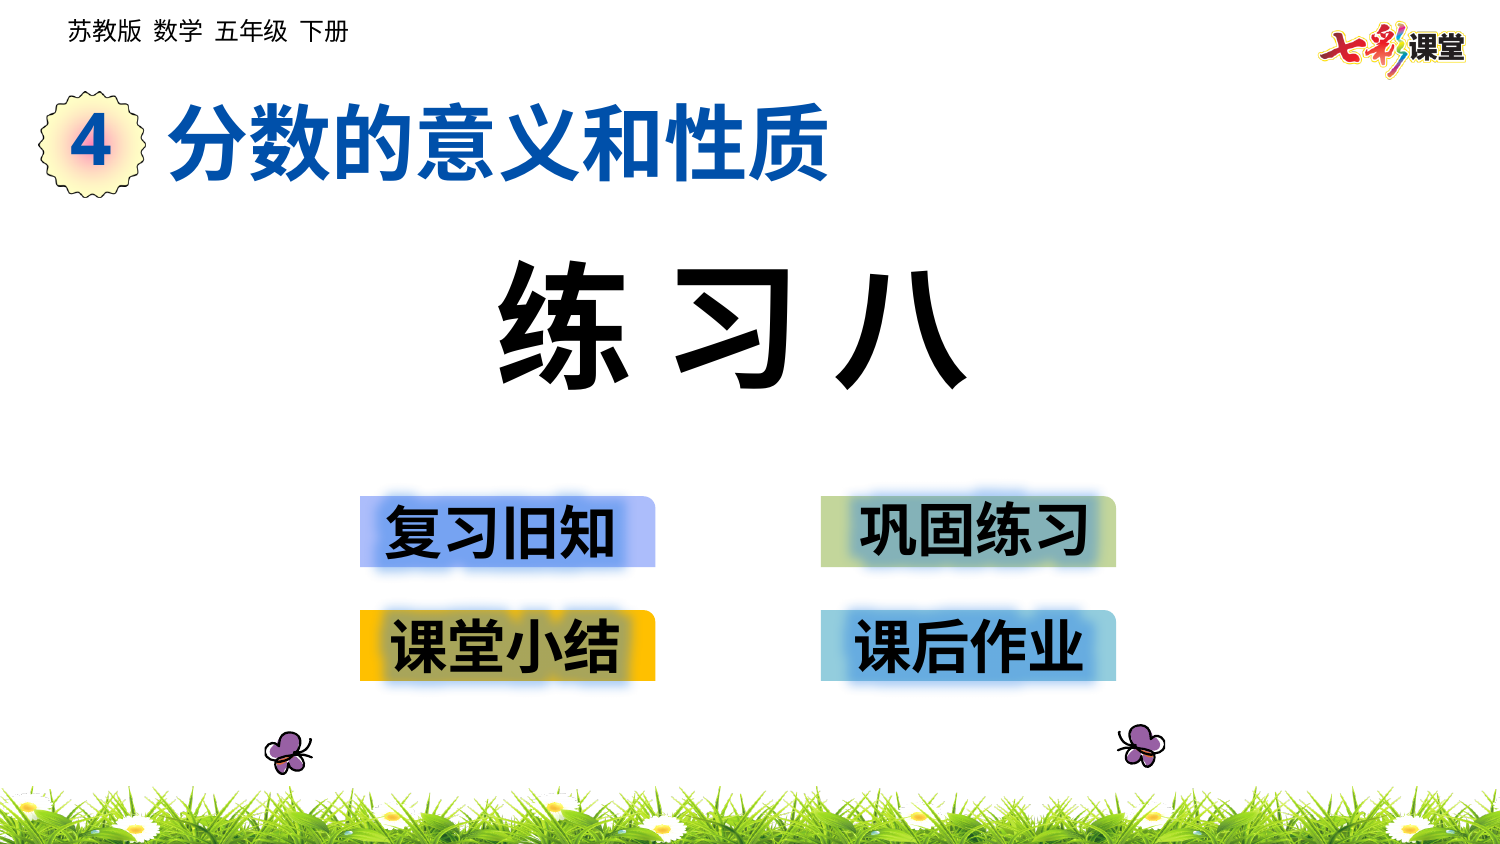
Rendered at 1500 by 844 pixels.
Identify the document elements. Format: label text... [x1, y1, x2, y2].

text_box 分数的意义和性质 [154, 85, 843, 197]
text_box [0, 0, 573, 70]
picture [264, 730, 318, 779]
picture [1316, 20, 1468, 80]
picture [0, 786, 1500, 844]
text_box 复习旧知 [365, 484, 638, 579]
text_box 巩固练习 [840, 481, 1112, 575]
text_box 练 习 八 [483, 235, 982, 412]
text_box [37, 84, 146, 198]
picture [1111, 723, 1166, 772]
text_box [818, 494, 822, 570]
text_box 课后作业 [833, 598, 1106, 693]
text_box 课堂小结 [370, 598, 642, 693]
